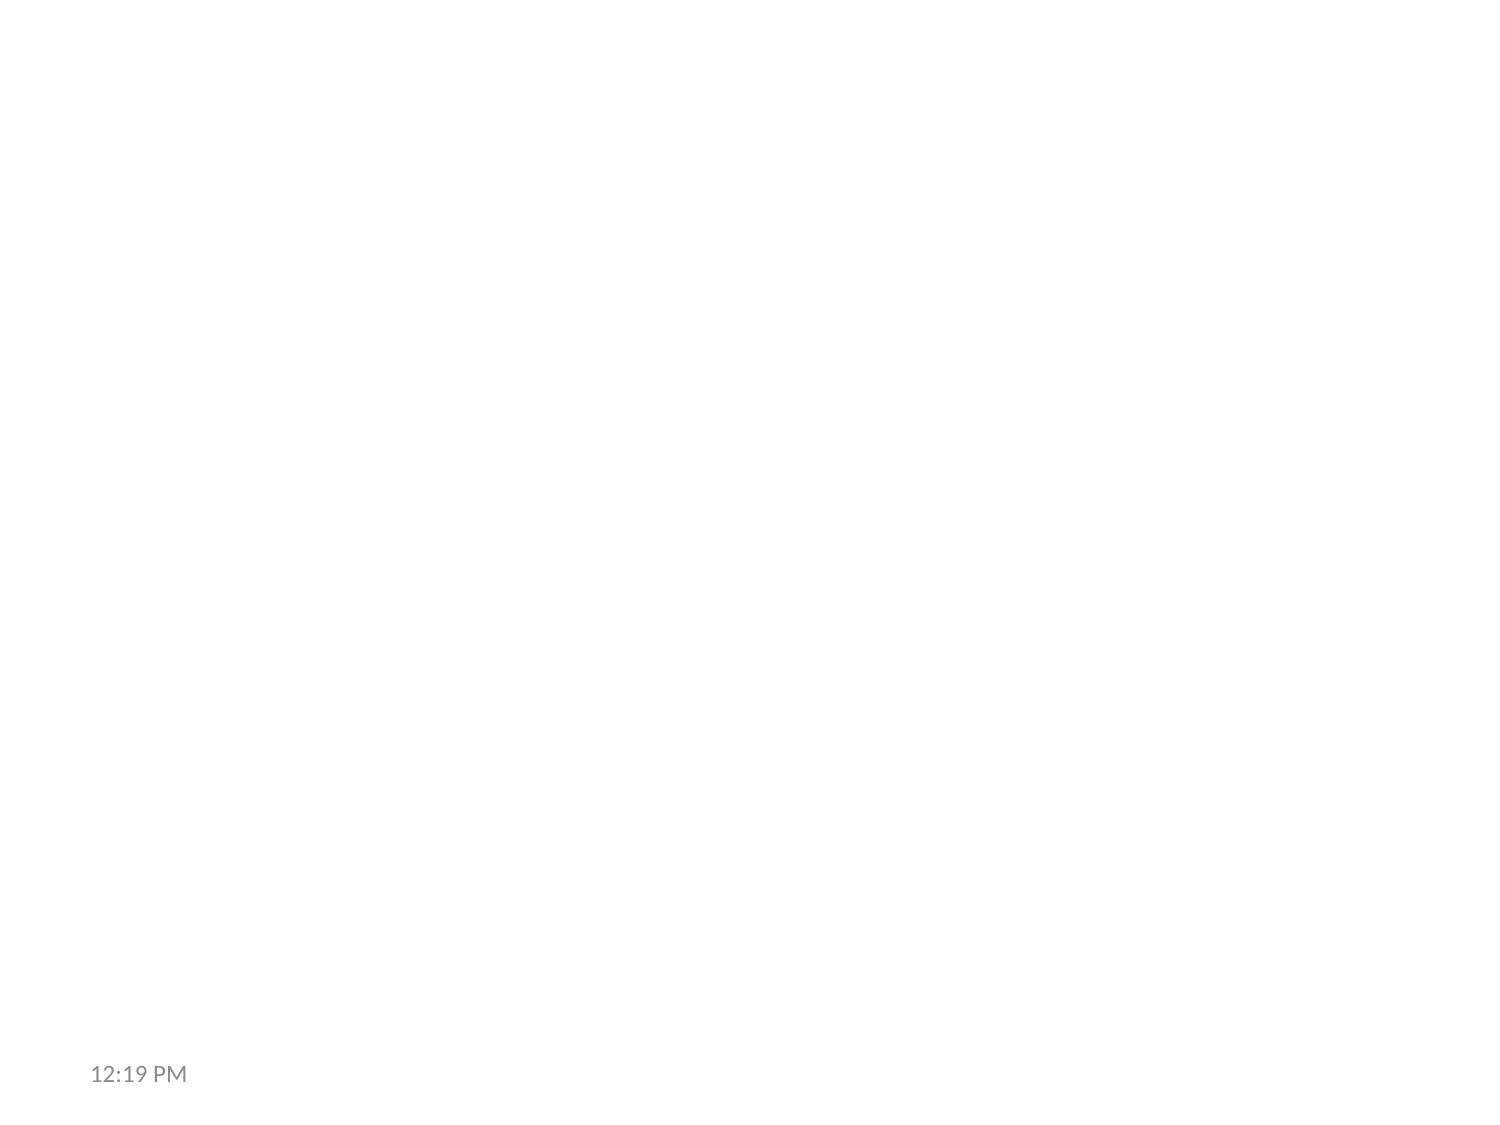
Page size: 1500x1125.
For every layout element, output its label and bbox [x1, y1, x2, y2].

slide_number [75, 1042, 425, 1103]
